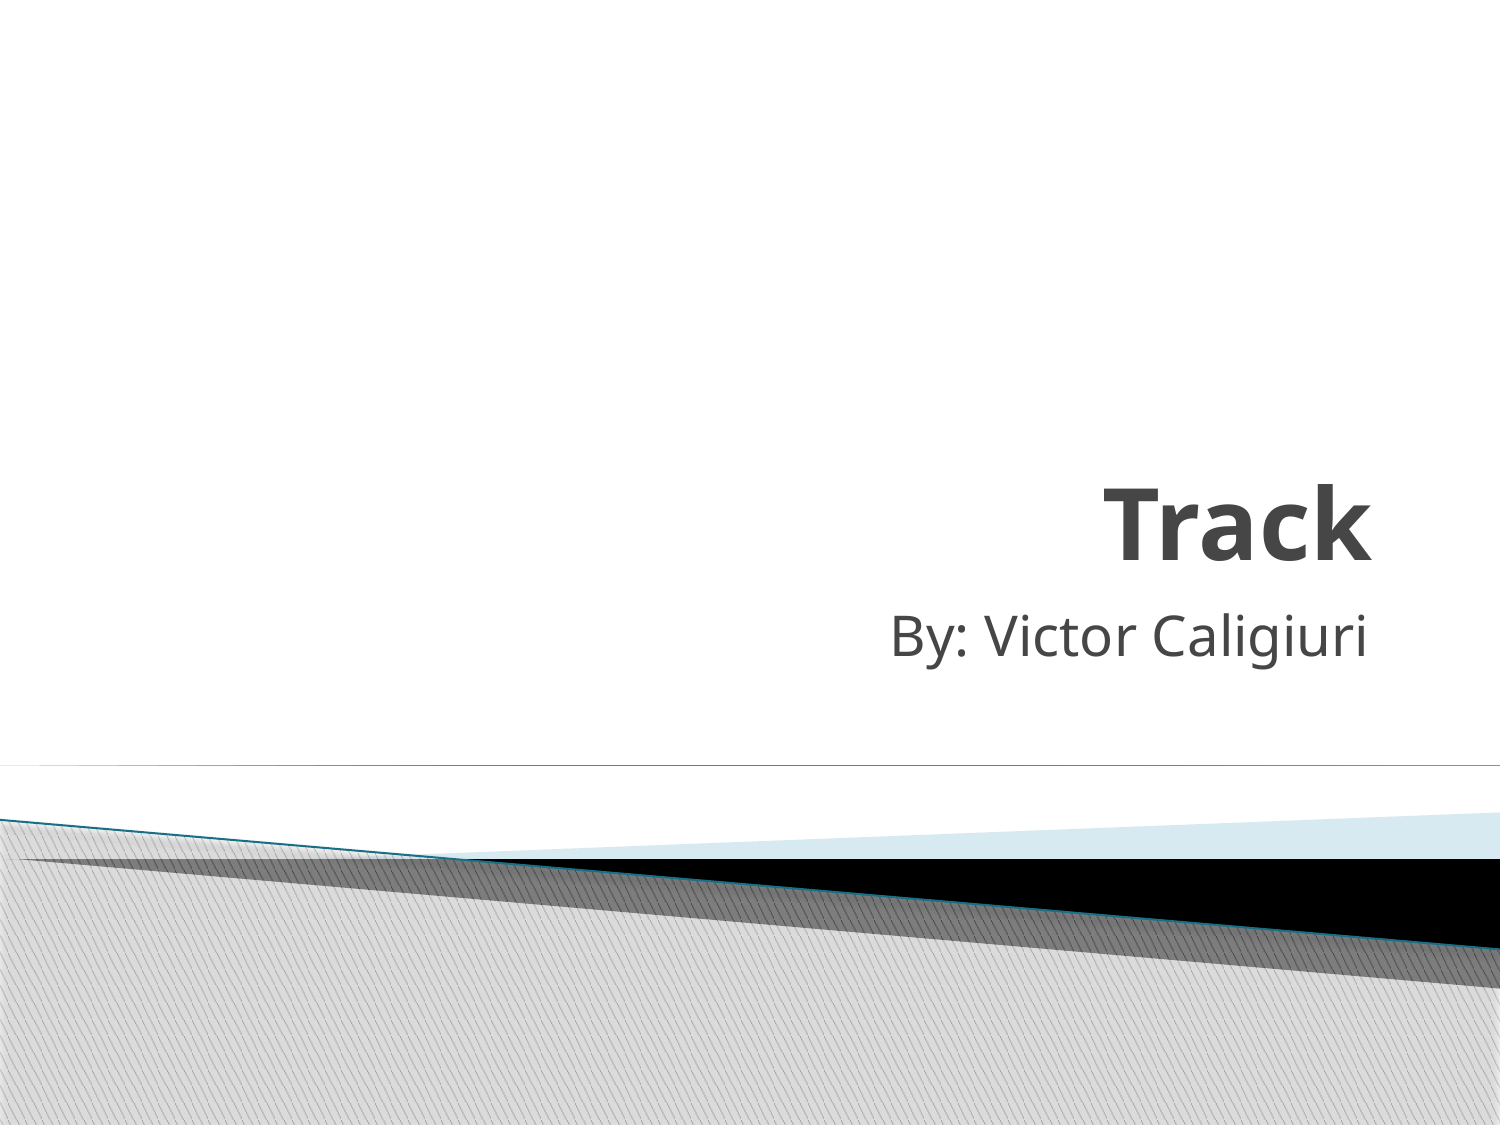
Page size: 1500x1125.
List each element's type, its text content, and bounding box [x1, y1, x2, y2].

title Track [112, 287, 1388, 588]
subtitle By: Victor Caligiuri [112, 592, 1388, 790]
picture [5, 859, 1500, 989]
